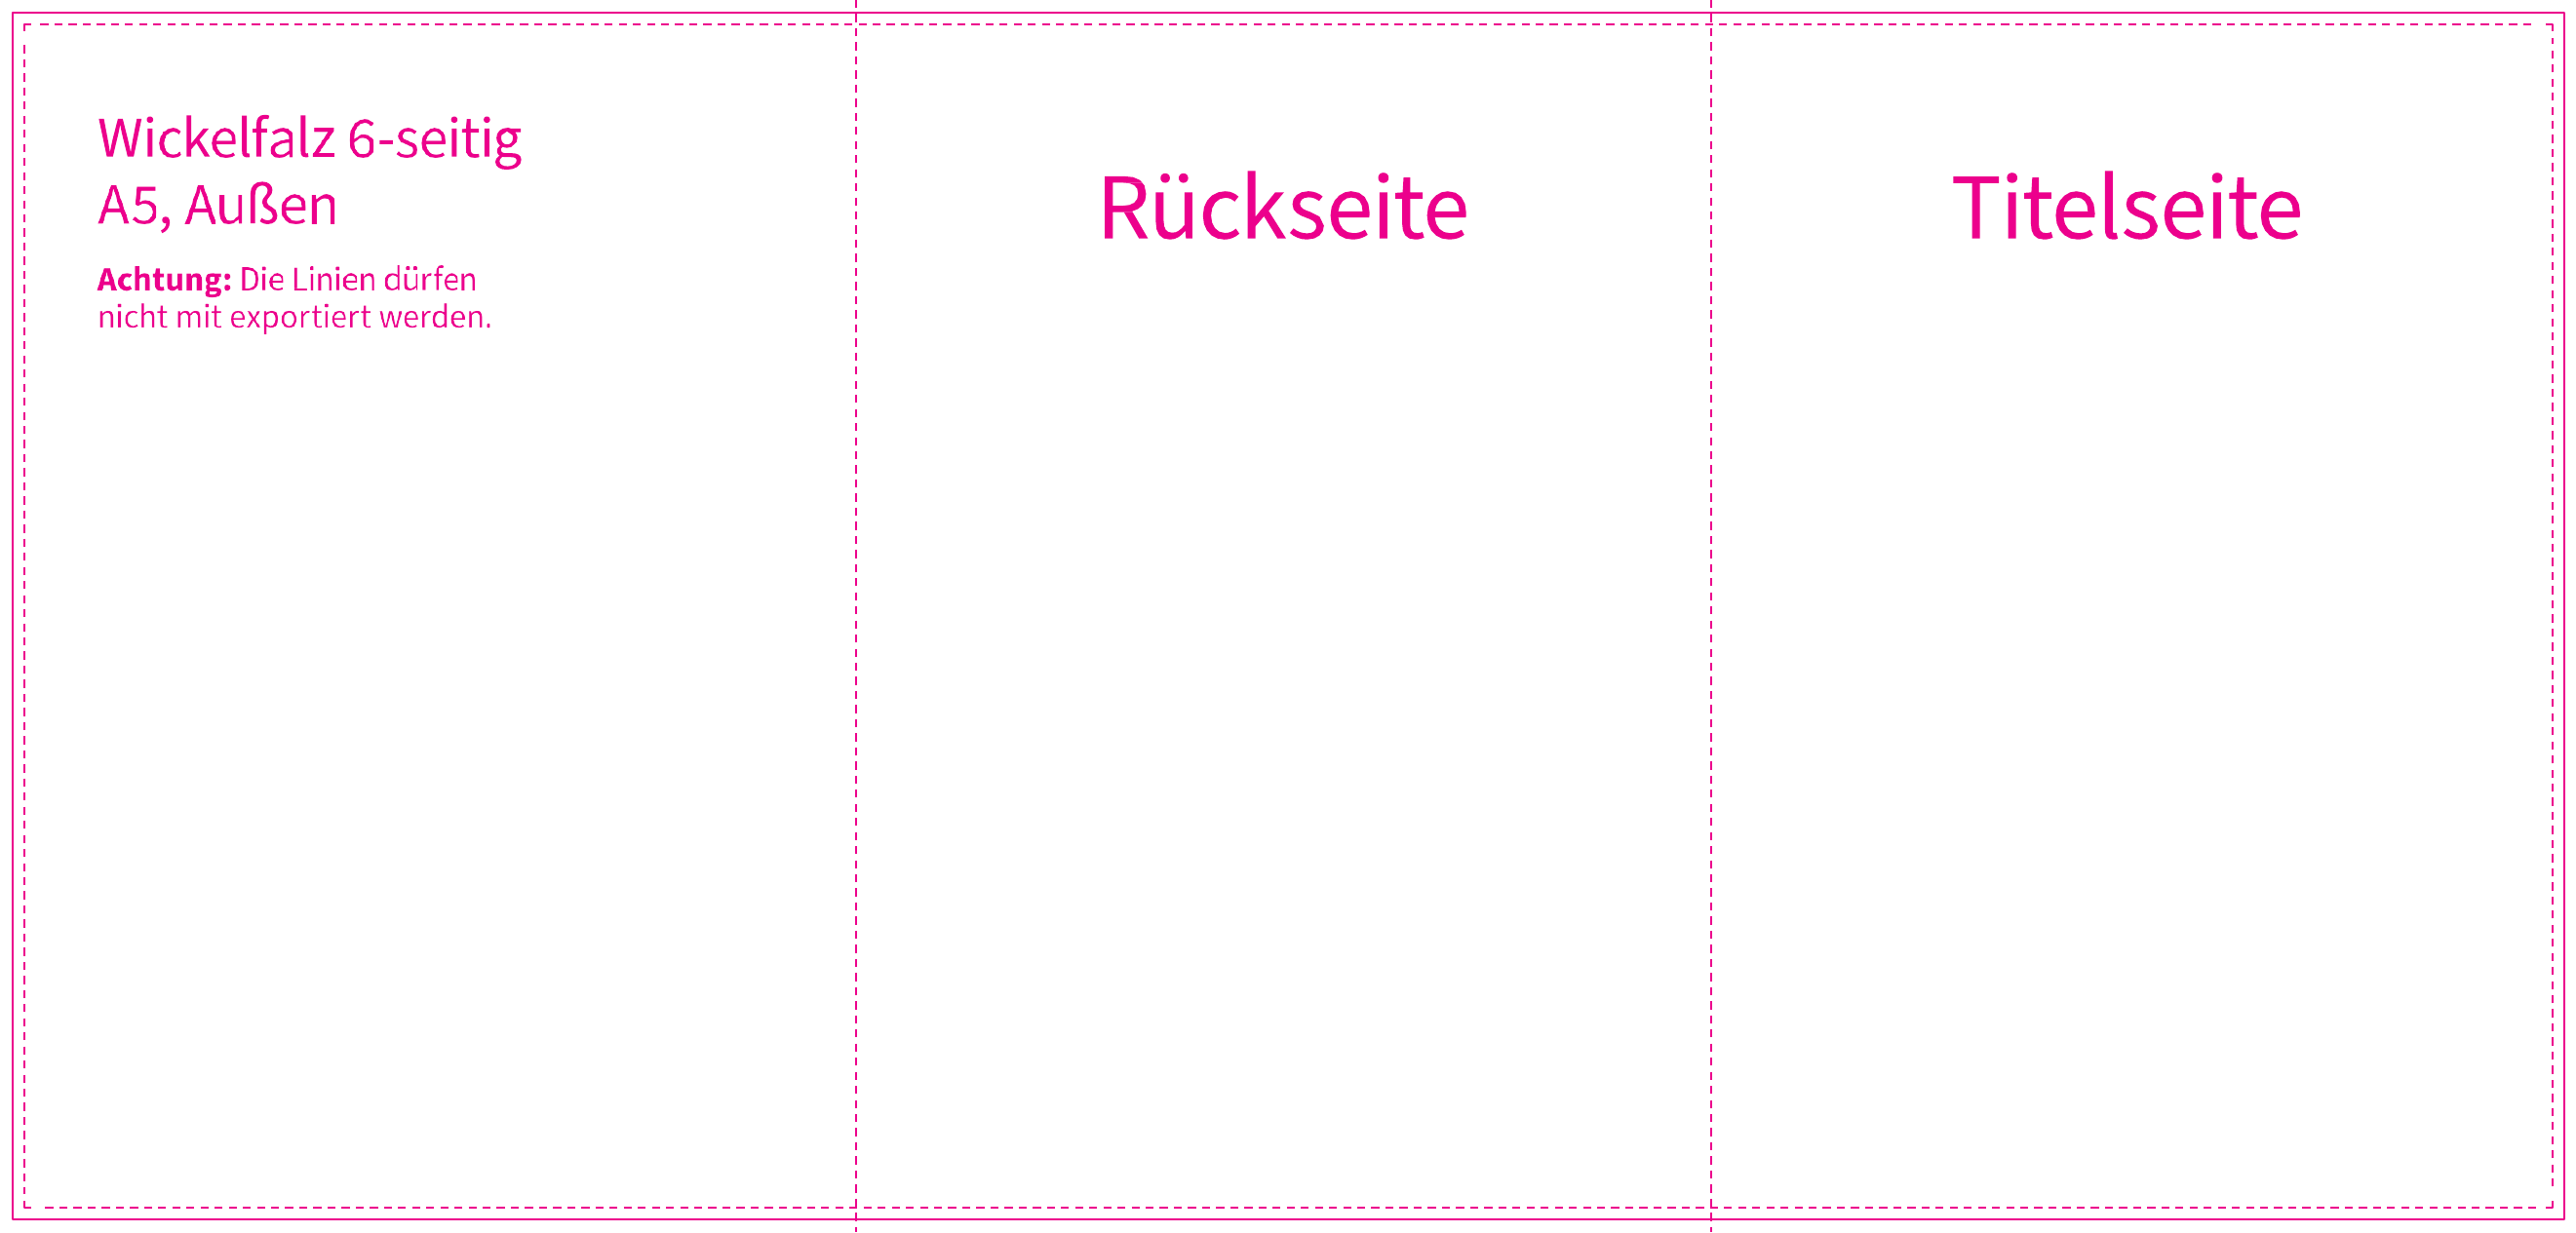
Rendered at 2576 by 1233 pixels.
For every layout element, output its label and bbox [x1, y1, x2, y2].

text_box [2104, 171, 2118, 240]
text_box [250, 181, 335, 225]
text_box [2024, 177, 2053, 240]
text_box [98, 114, 293, 158]
text_box [183, 185, 243, 225]
text_box [349, 116, 523, 171]
text_box [2008, 192, 2016, 239]
text_box [1105, 175, 1149, 239]
text_box [2260, 191, 2300, 240]
text_box [1953, 176, 2000, 239]
text_box [2212, 192, 2221, 239]
text_box [23, 1200, 31, 1209]
text_box [1395, 177, 1425, 240]
text_box [2545, 23, 2553, 31]
text_box [2124, 191, 2158, 240]
text_box [1202, 191, 1240, 240]
text_box [1289, 191, 1324, 240]
text_box [300, 115, 335, 158]
text_box [1155, 192, 1192, 240]
text_box [1178, 173, 1189, 183]
text_box [2229, 177, 2258, 240]
text_box [2007, 173, 2017, 183]
text_box [97, 185, 171, 234]
text_box [1379, 192, 1387, 239]
text_box [97, 265, 490, 334]
text_box [2545, 1200, 2553, 1209]
text_box [2055, 191, 2095, 240]
text_box [23, 23, 31, 31]
text_box [1378, 173, 1389, 183]
text_box [1426, 191, 1466, 240]
text_box [1330, 191, 1370, 240]
text_box [2164, 191, 2204, 240]
text_box [1160, 173, 1170, 183]
text_box [1247, 171, 1286, 239]
text_box [2211, 173, 2223, 183]
